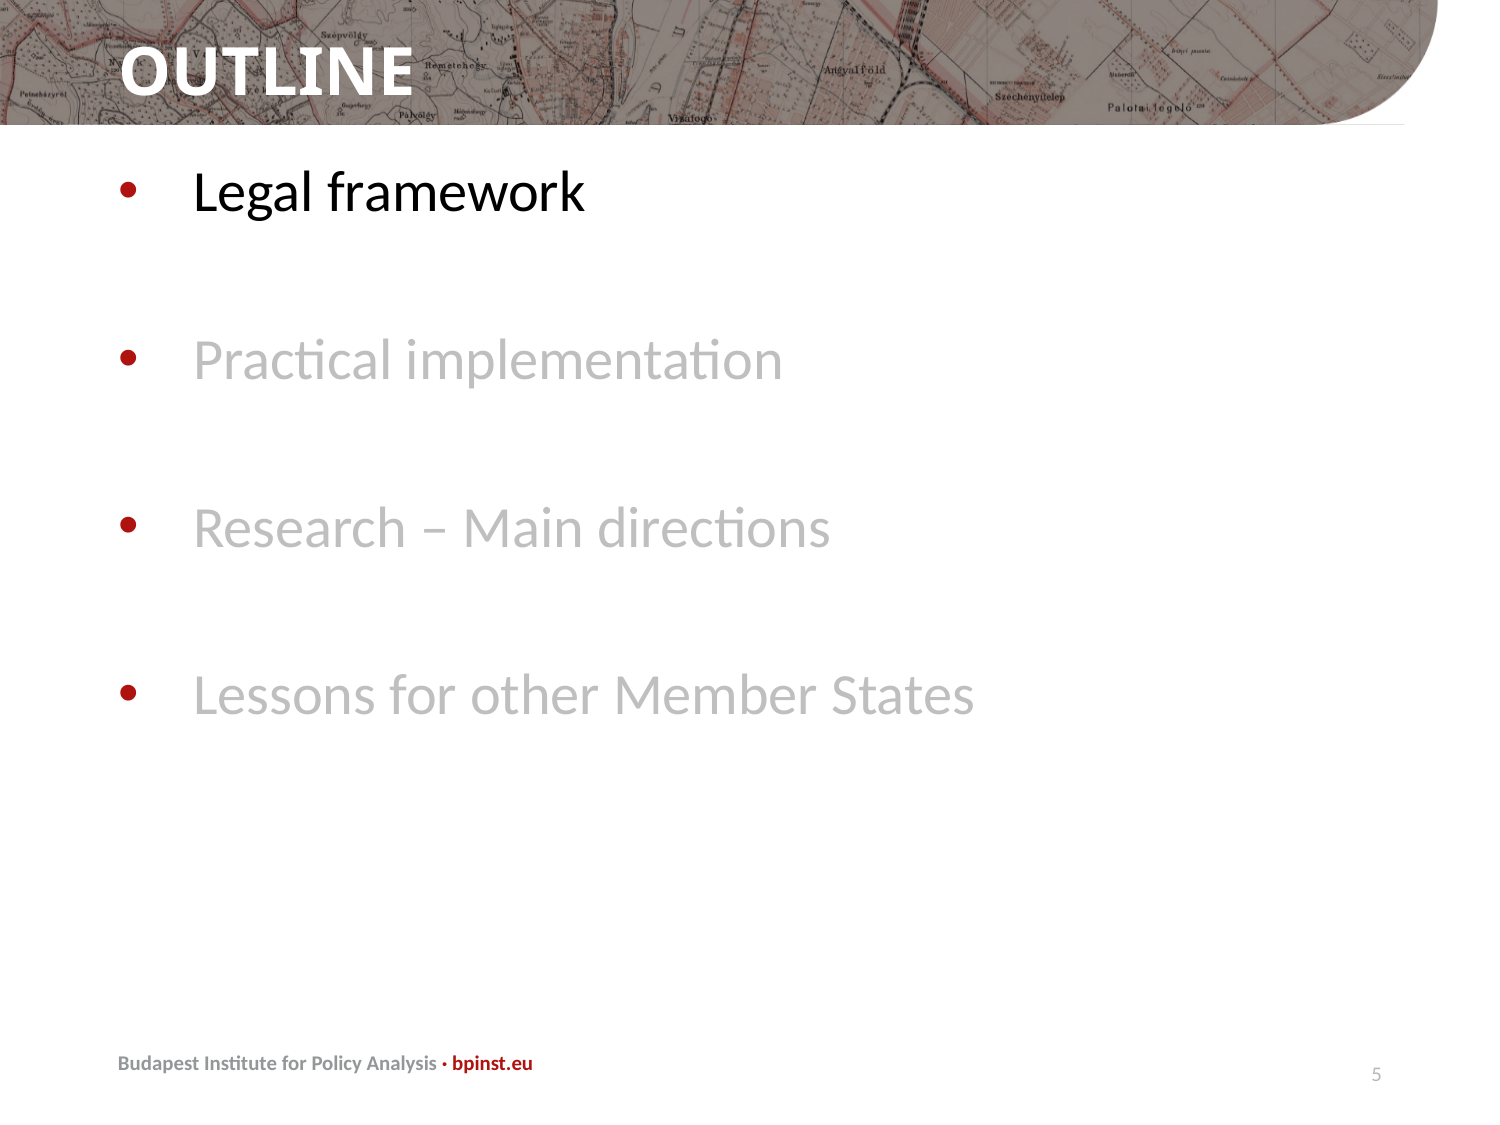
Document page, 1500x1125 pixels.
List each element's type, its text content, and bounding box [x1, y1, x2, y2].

title outline [103, 26, 1397, 122]
list Legal framework Practical implementation Research – Main directions Lessons for other Member States [103, 154, 1397, 1010]
slide_number 4 [1059, 1042, 1397, 1103]
picture [0, 0, 1500, 125]
